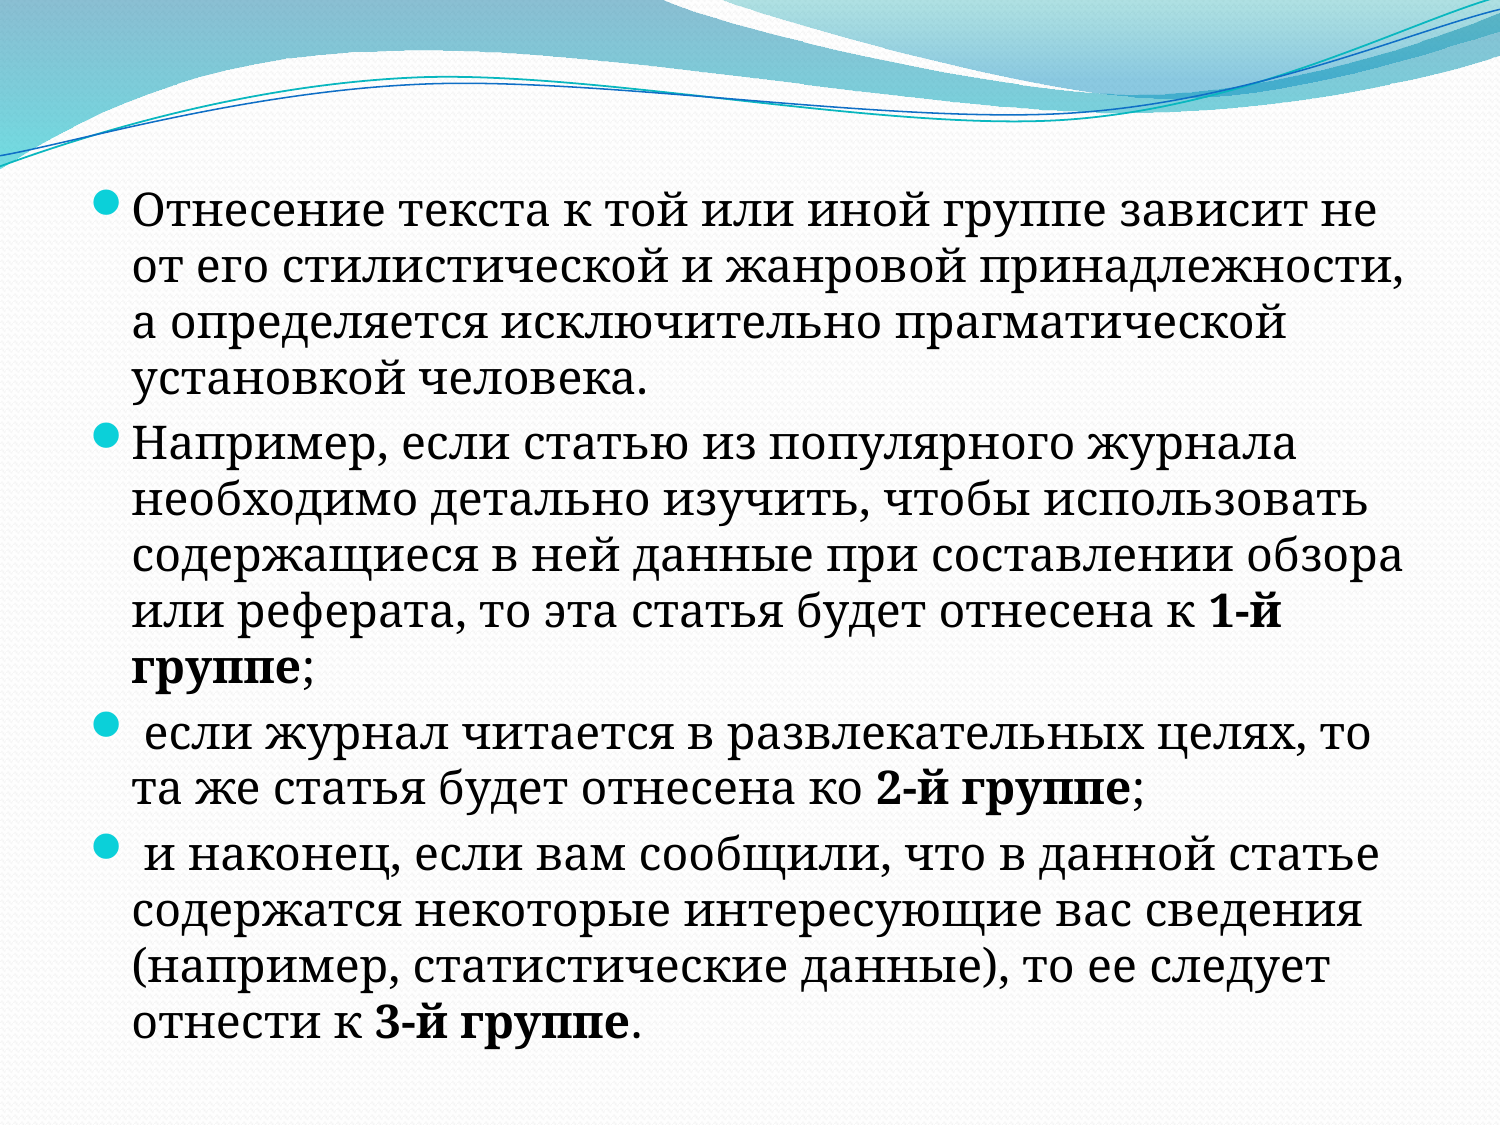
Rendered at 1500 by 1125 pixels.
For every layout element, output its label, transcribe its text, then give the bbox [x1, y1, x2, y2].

list Отнесение текста к той или иной группе зависит не от его стилистической и жанровой принадлежности, а определяется исключительно прагматической установкой человека. Например, если статью из популярного журнала необходимо детально изучить, чтобы использовать содержащиеся в ней данные при составлении обзора или реферата, то эта статья будет отнесена к 1-й группе; если журнал читается в развлекательных целях, то та же статья будет отнесена ко 2-й группе; и наконец, если вам сообщили, что в данной статье содержатся некоторые интересующие вас сведения (например, статистические данные), то ее следует отнести к 3-й группе. [75, 172, 1425, 1071]
